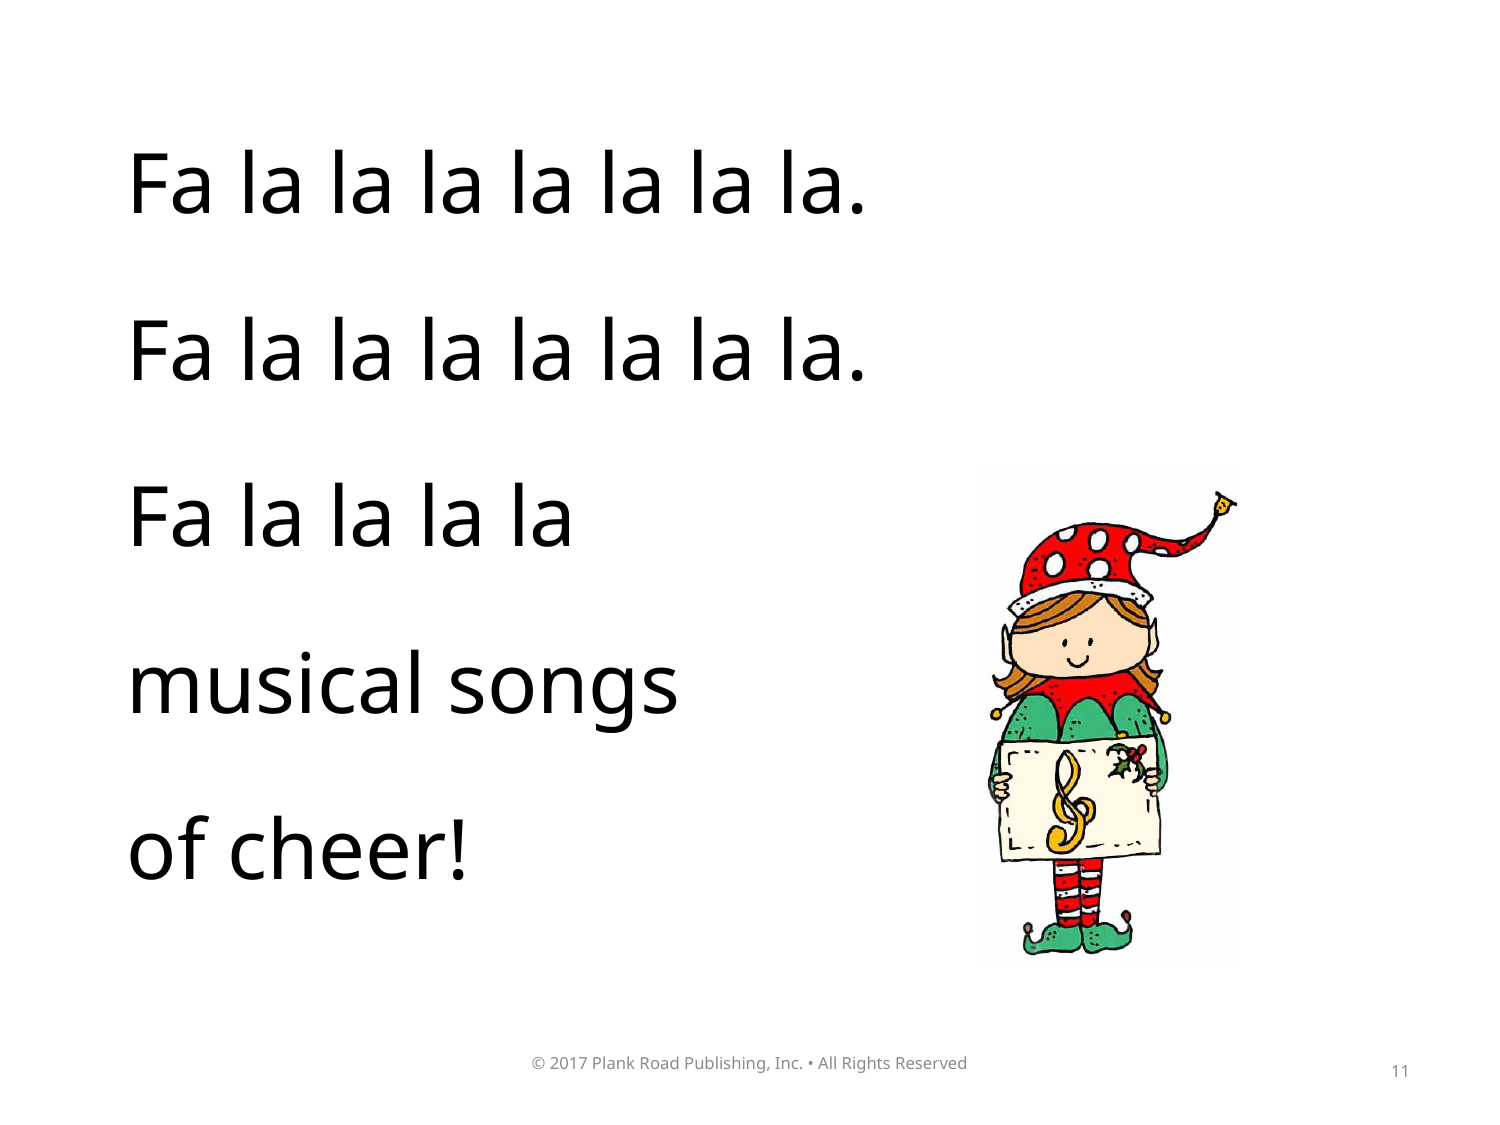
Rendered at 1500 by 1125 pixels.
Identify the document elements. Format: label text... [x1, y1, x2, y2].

slide_number 11 [1074, 1042, 1425, 1103]
picture [979, 470, 1241, 964]
list Fa la la la la la la la. Fa la la la la la la la. Fa la la la la musical songs of cheer! [112, 72, 1425, 1014]
